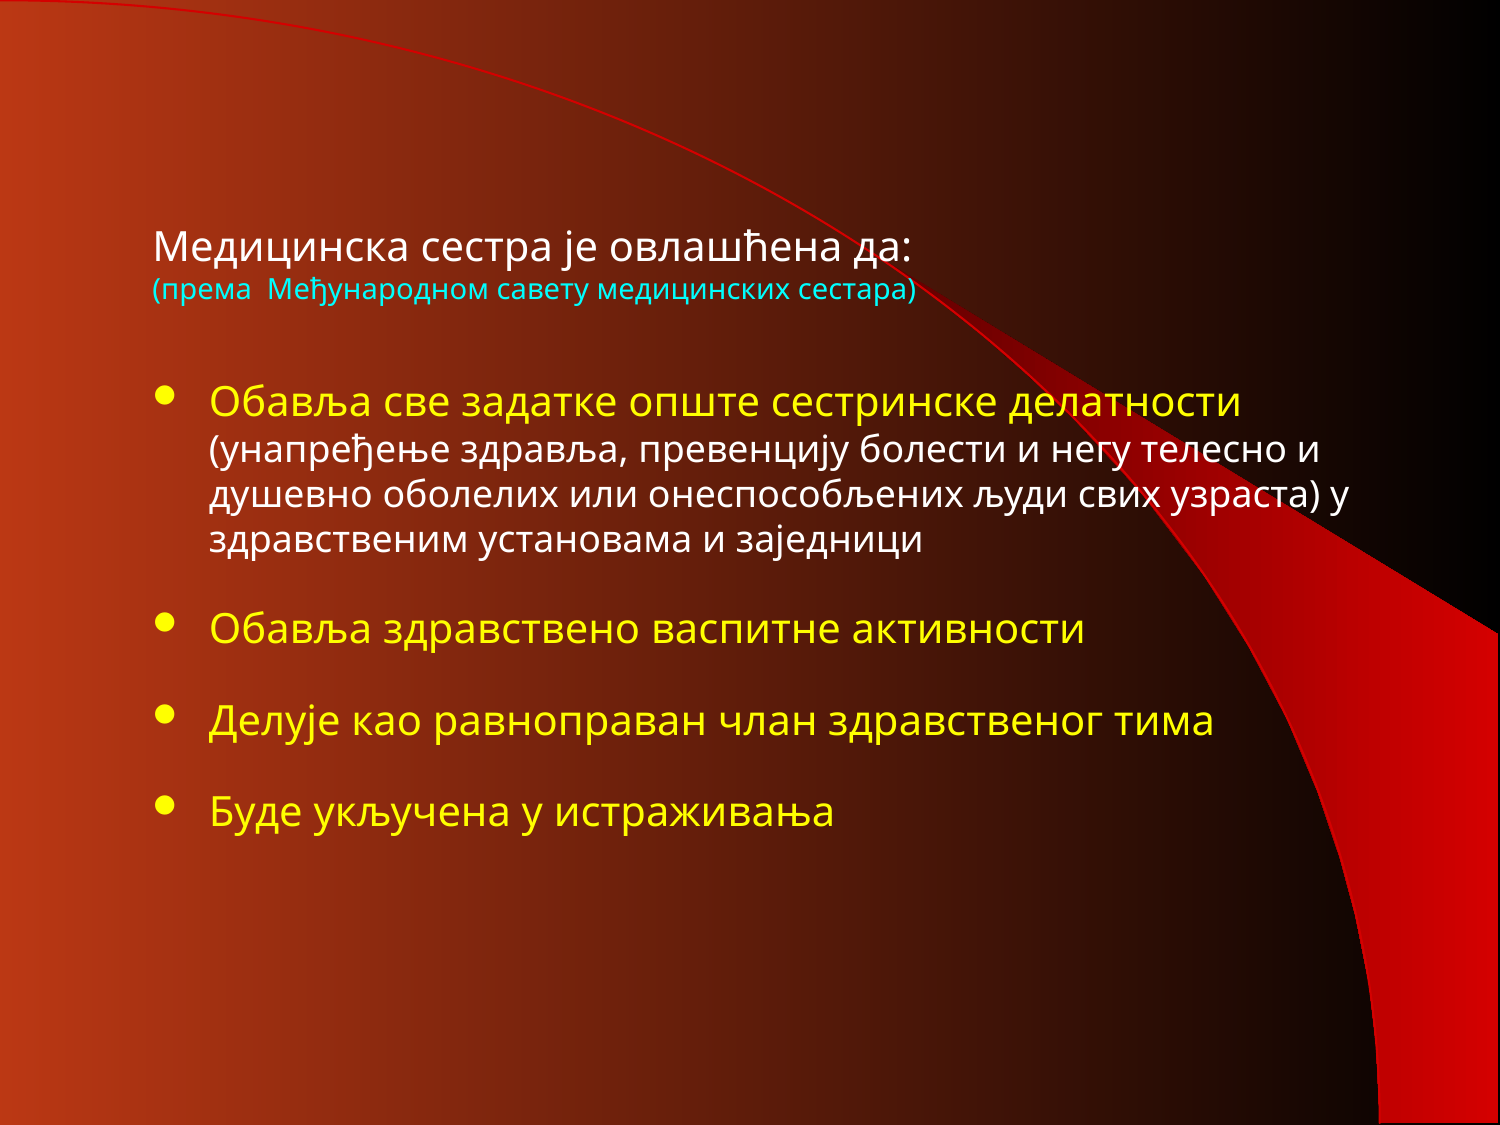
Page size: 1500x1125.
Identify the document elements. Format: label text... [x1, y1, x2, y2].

list Медицинска сестра је овлашћена да: (према Међународном савету медицинских сестара) Обавља све задатке опште сестринске делатности (унапређење здравља, превенцију болести и негу телесно и душевно оболелих или онеспособљених људи свих узраста) у здравственим установама и заједници Обавља здравствено васпитне активности Делује као равноправан члан здравственог тима Буде укључена у истраживања [137, 212, 1425, 1038]
